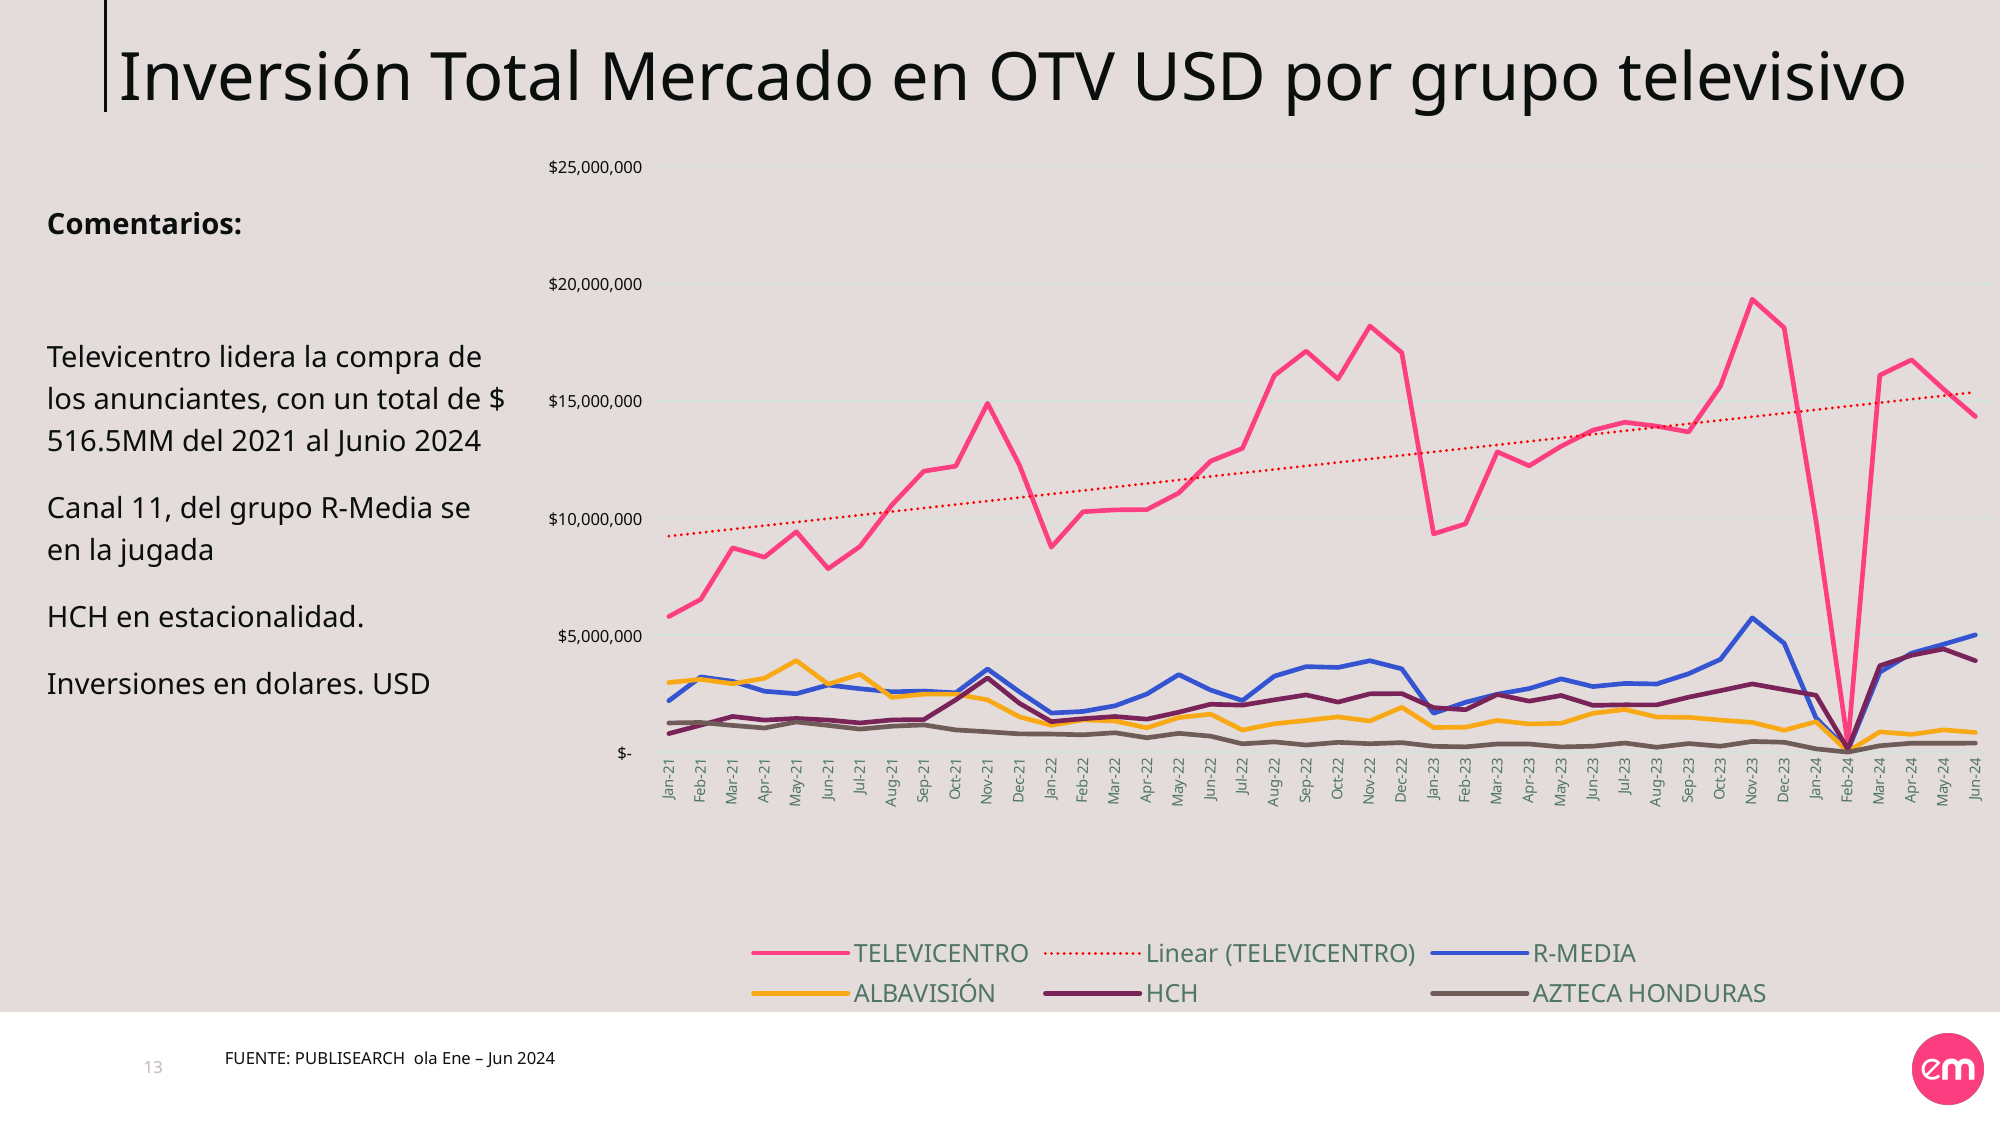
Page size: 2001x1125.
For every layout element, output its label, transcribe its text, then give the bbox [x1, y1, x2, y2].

text_box 13 [128, 1043, 209, 1093]
picture [1912, 1033, 1984, 1105]
chart [521, 140, 2000, 1017]
title Inversión Total Mercado en OTV USD por grupo televisivo [104, 35, 1976, 190]
footer FUENTE: PUBLISEARCH ola Ene – Jun 2024 [209, 1011, 948, 1124]
text_box Comentarios: Televicentro lidera la compra de los anunciantes, con un total de $ 516.5MM del 2021 al Junio 2024 Canal 11, del grupo R-Media se en la jugada HCH en estacionalidad. Inversiones en dolares. USD [32, 190, 521, 971]
